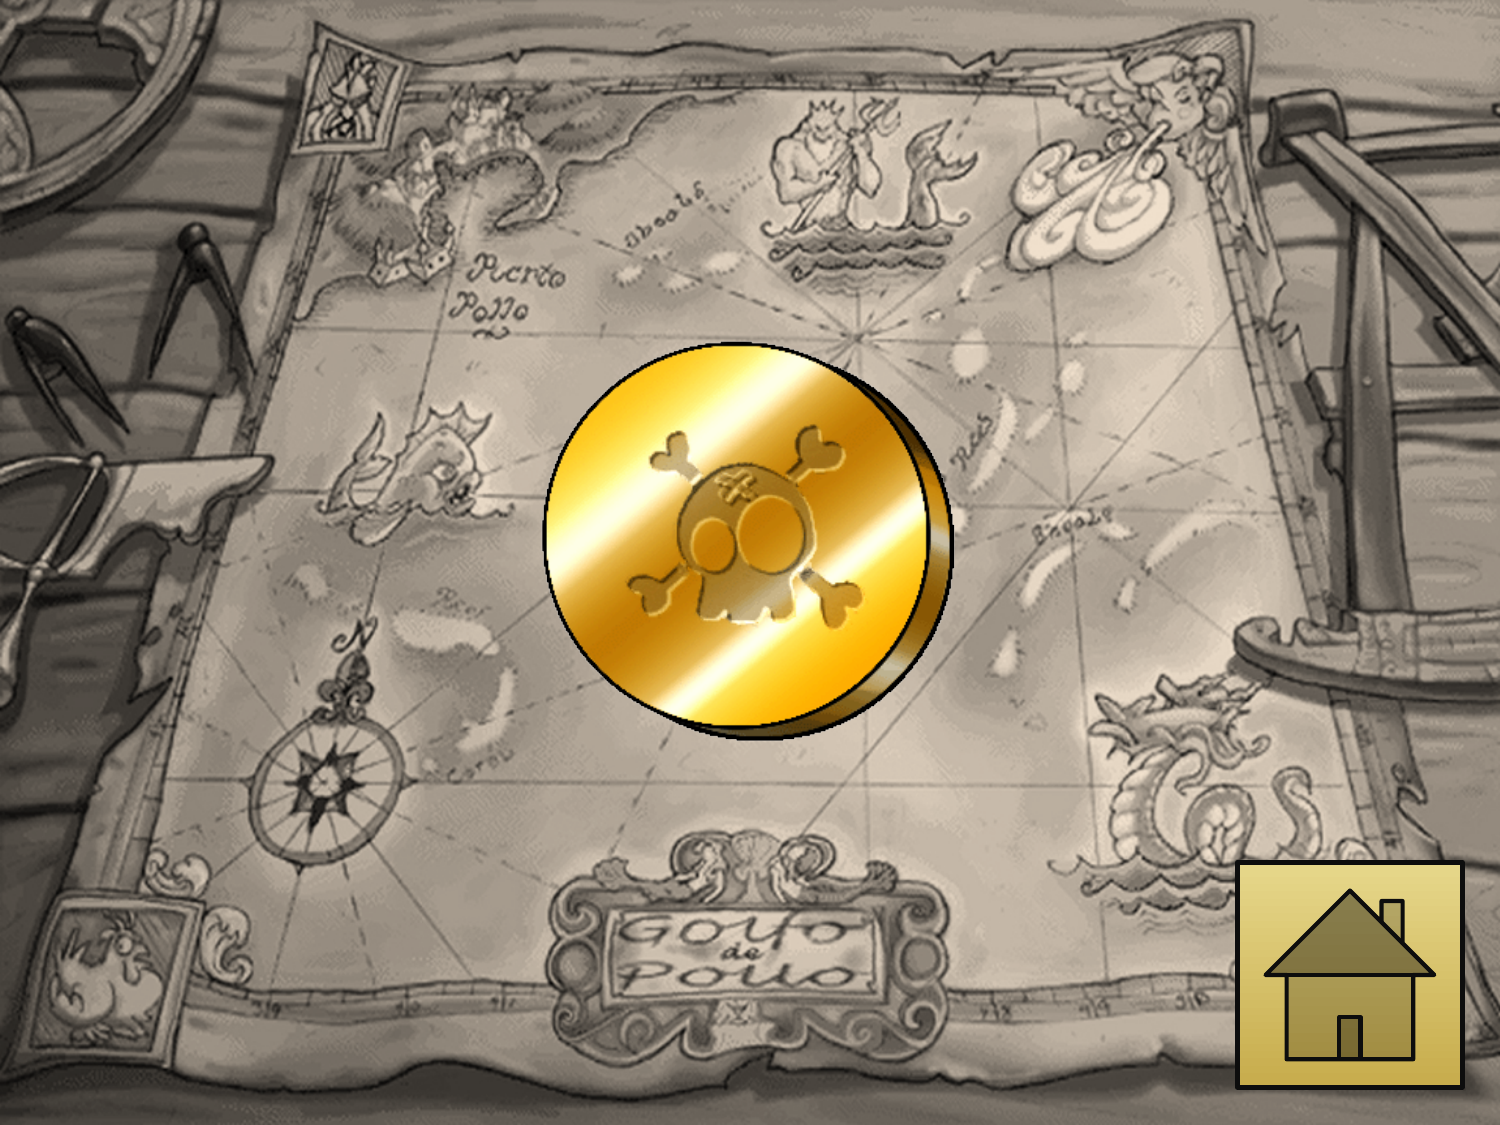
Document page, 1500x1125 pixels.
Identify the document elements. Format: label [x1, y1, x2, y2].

text_box [1235, 860, 1465, 1090]
picture [536, 337, 964, 749]
